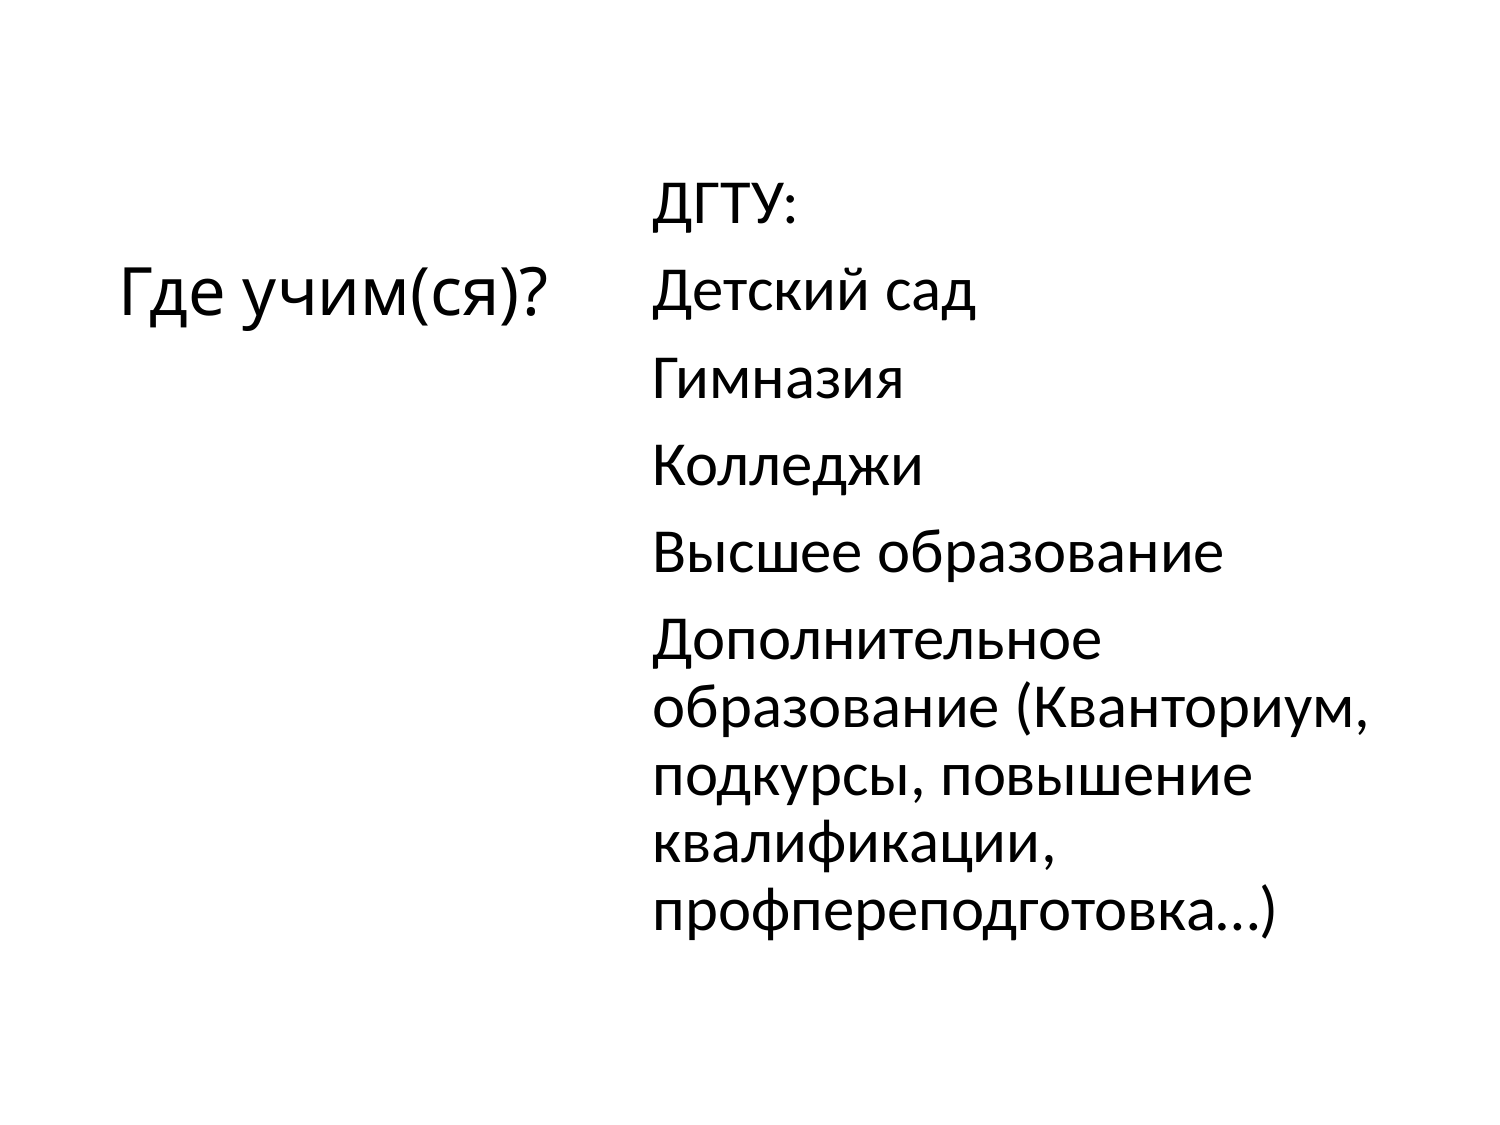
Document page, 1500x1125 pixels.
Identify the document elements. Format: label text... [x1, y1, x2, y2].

list ДГТУ: Детский сад Гимназия Колледжи Высшее образование Дополнительное образование (Кванториум, подкурсы, повышение квалификации, профпереподготовка…) [637, 161, 1398, 962]
title Где учим(ся)? [103, 75, 588, 338]
